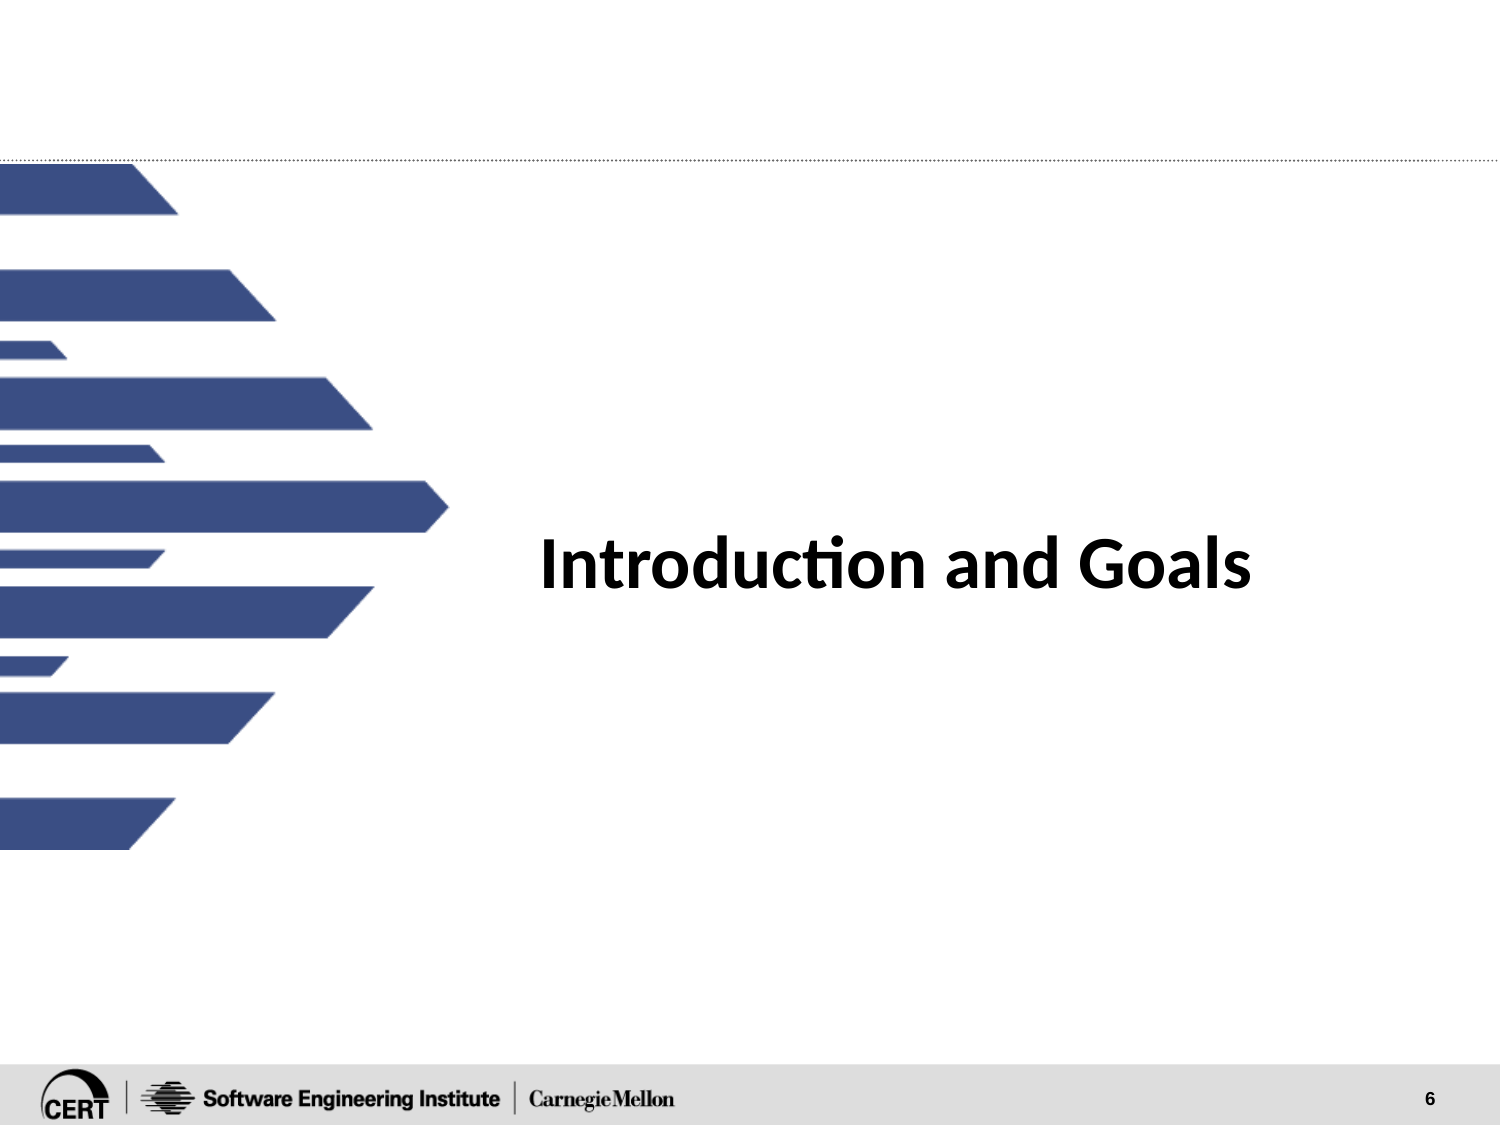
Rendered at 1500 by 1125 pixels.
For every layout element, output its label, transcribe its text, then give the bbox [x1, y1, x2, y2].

picture [24, 1065, 688, 1125]
text_box Introduction and Goals [525, 399, 1475, 717]
picture [0, 164, 450, 851]
